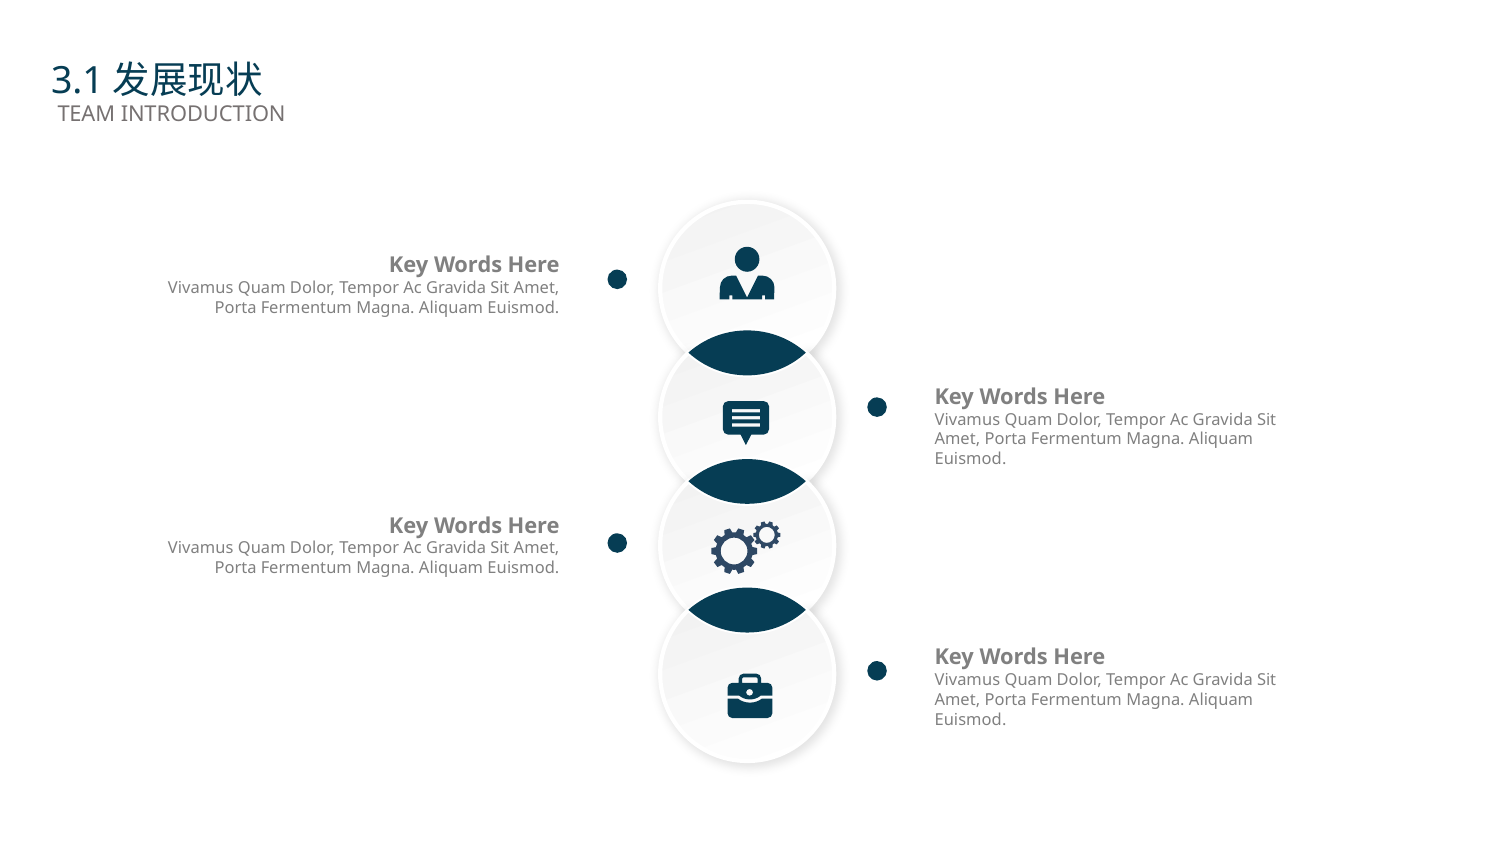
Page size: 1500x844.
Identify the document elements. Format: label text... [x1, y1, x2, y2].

text_box [659, 200, 836, 352]
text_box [711, 521, 781, 574]
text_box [727, 673, 773, 718]
text_box [688, 459, 806, 504]
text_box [722, 401, 770, 446]
text_box Key Words Here Vivamus Quam Dolor, Tempor Ac Gravida Sit Amet, Porta Fermentum Magna. Aliquam Euismod. [919, 348, 1332, 476]
text_box Key Words Here Vivamus Quam Dolor, Tempor Ac Gravida Sit Amet, Porta Fermentum Magna. Aliquam Euismod. [148, 217, 575, 325]
text_box [659, 351, 836, 480]
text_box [719, 246, 775, 300]
text_box [659, 479, 836, 609]
text_box [688, 330, 806, 376]
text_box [57, 44, 302, 134]
text_box [866, 396, 888, 419]
text_box [866, 660, 888, 682]
text_box [606, 268, 629, 291]
text_box [659, 608, 836, 763]
text_box [606, 532, 629, 554]
text_box Key Words Here Vivamus Quam Dolor, Tempor Ac Gravida Sit Amet, Porta Fermentum Magna. Aliquam Euismod. [148, 477, 575, 585]
text_box Key Words Here Vivamus Quam Dolor, Tempor Ac Gravida Sit Amet, Porta Fermentum Magna. Aliquam Euismod. [919, 609, 1332, 736]
text_box [688, 587, 806, 633]
